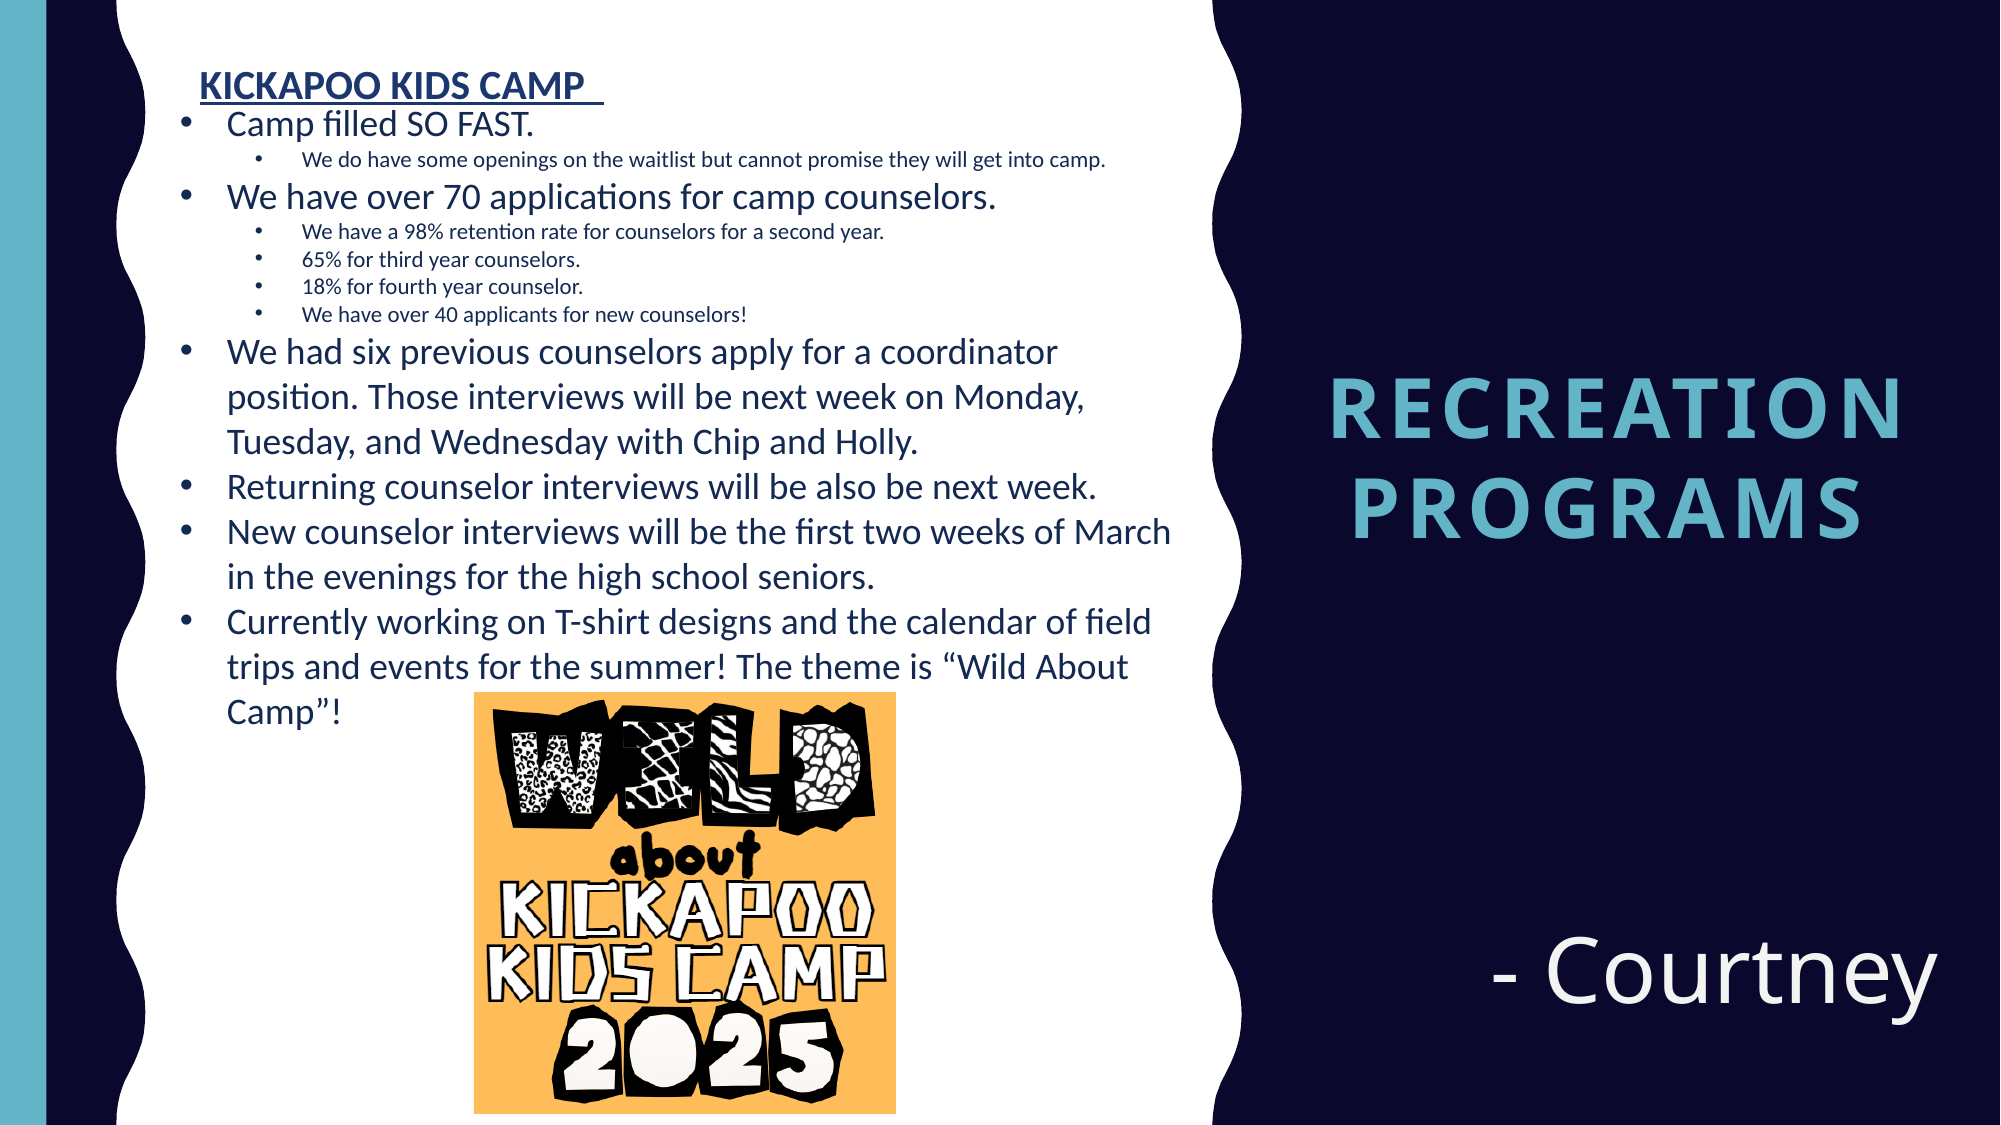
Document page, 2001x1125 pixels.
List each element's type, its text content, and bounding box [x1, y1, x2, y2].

text_box Camp filled SO FAST. We do have some openings on the waitlist but cannot promise they will get into camp. We have over 70 applications for camp counselors. We have a 98% retention rate for counselors for a second year. 65% for third year counselors. 18% for fourth year counselor. We have over 40 applicants for new counselors! We had six previous counselors apply for a coordinator position. Those interviews will be next week on Monday, Tuesday, and Wednesday with Chip and Holly. Returning counselor interviews will be also be next week. New counselor interviews will be the first two weeks of March in the evenings for the high school seniors. Currently working on T-shirt designs and the calendar of field trips and events for the summer! The theme is “Wild About Camp”! [165, 92, 1205, 830]
title Recreation pROGRAMS [1205, 366, 2000, 563]
list KICKAPOO KIDS CAMP [184, 45, 685, 92]
list - Courtney [1475, 882, 1983, 1125]
picture [473, 691, 896, 1114]
